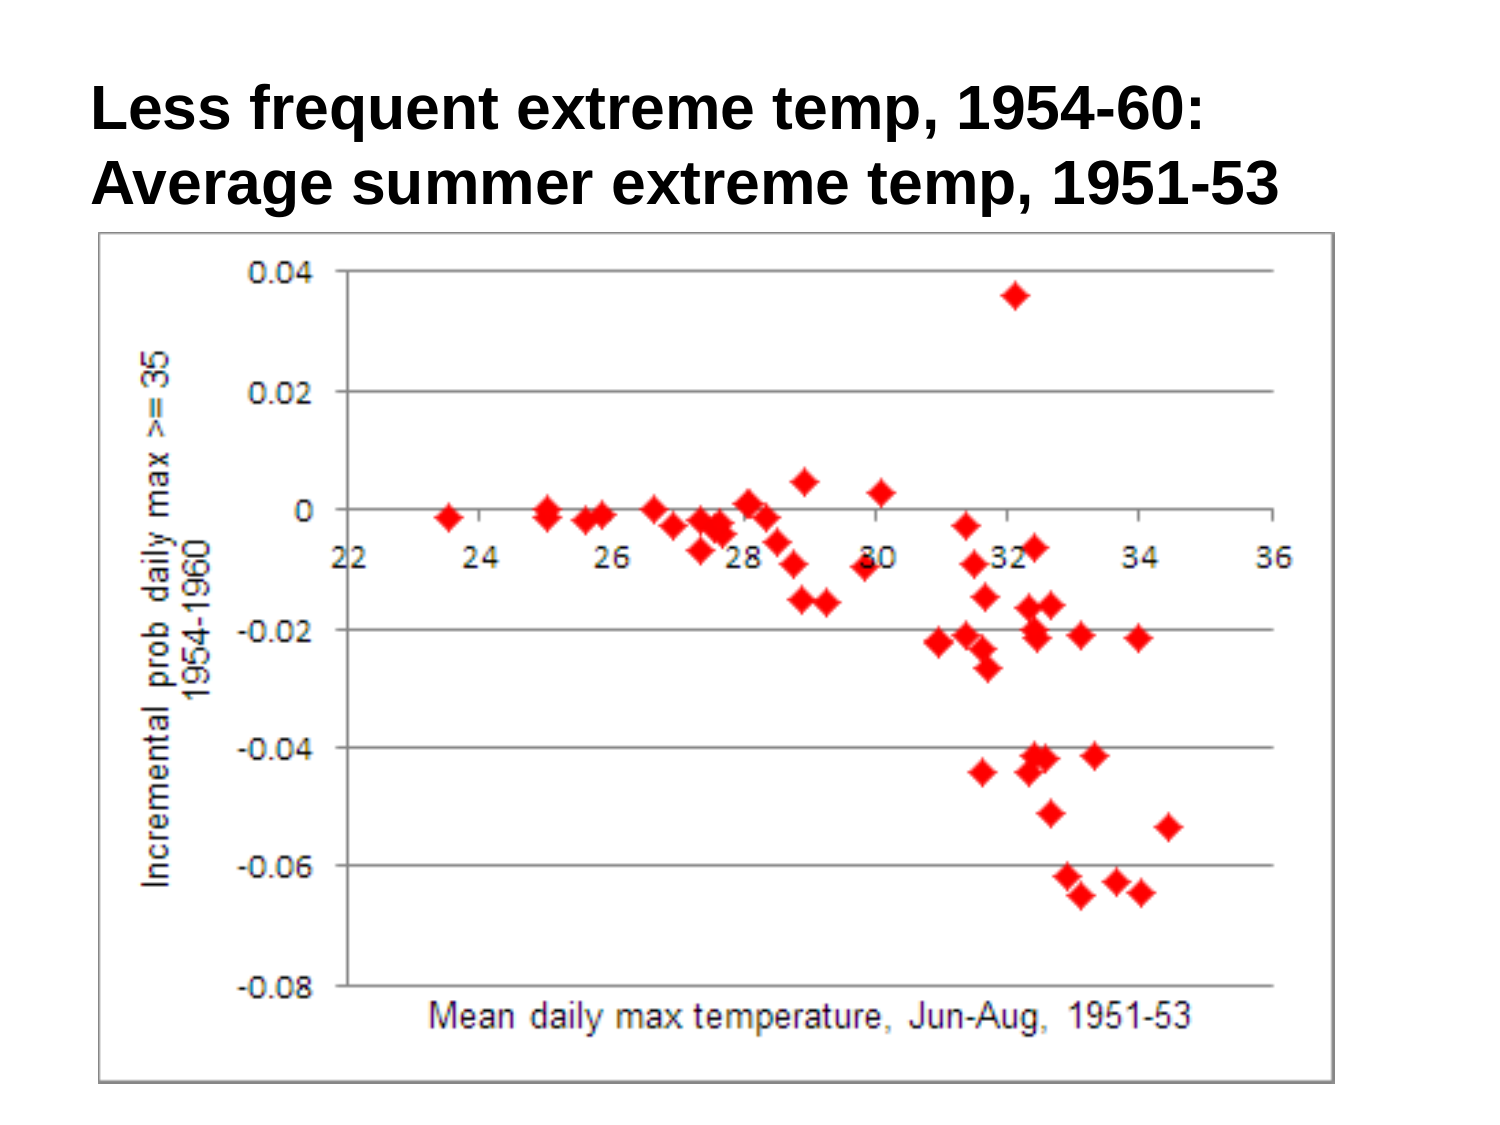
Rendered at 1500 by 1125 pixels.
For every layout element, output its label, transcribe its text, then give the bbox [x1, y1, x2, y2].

title Less frequent extreme temp, 1954-60: Average summer extreme temp, 1951-53 [75, 45, 1425, 233]
picture [97, 232, 1335, 1084]
